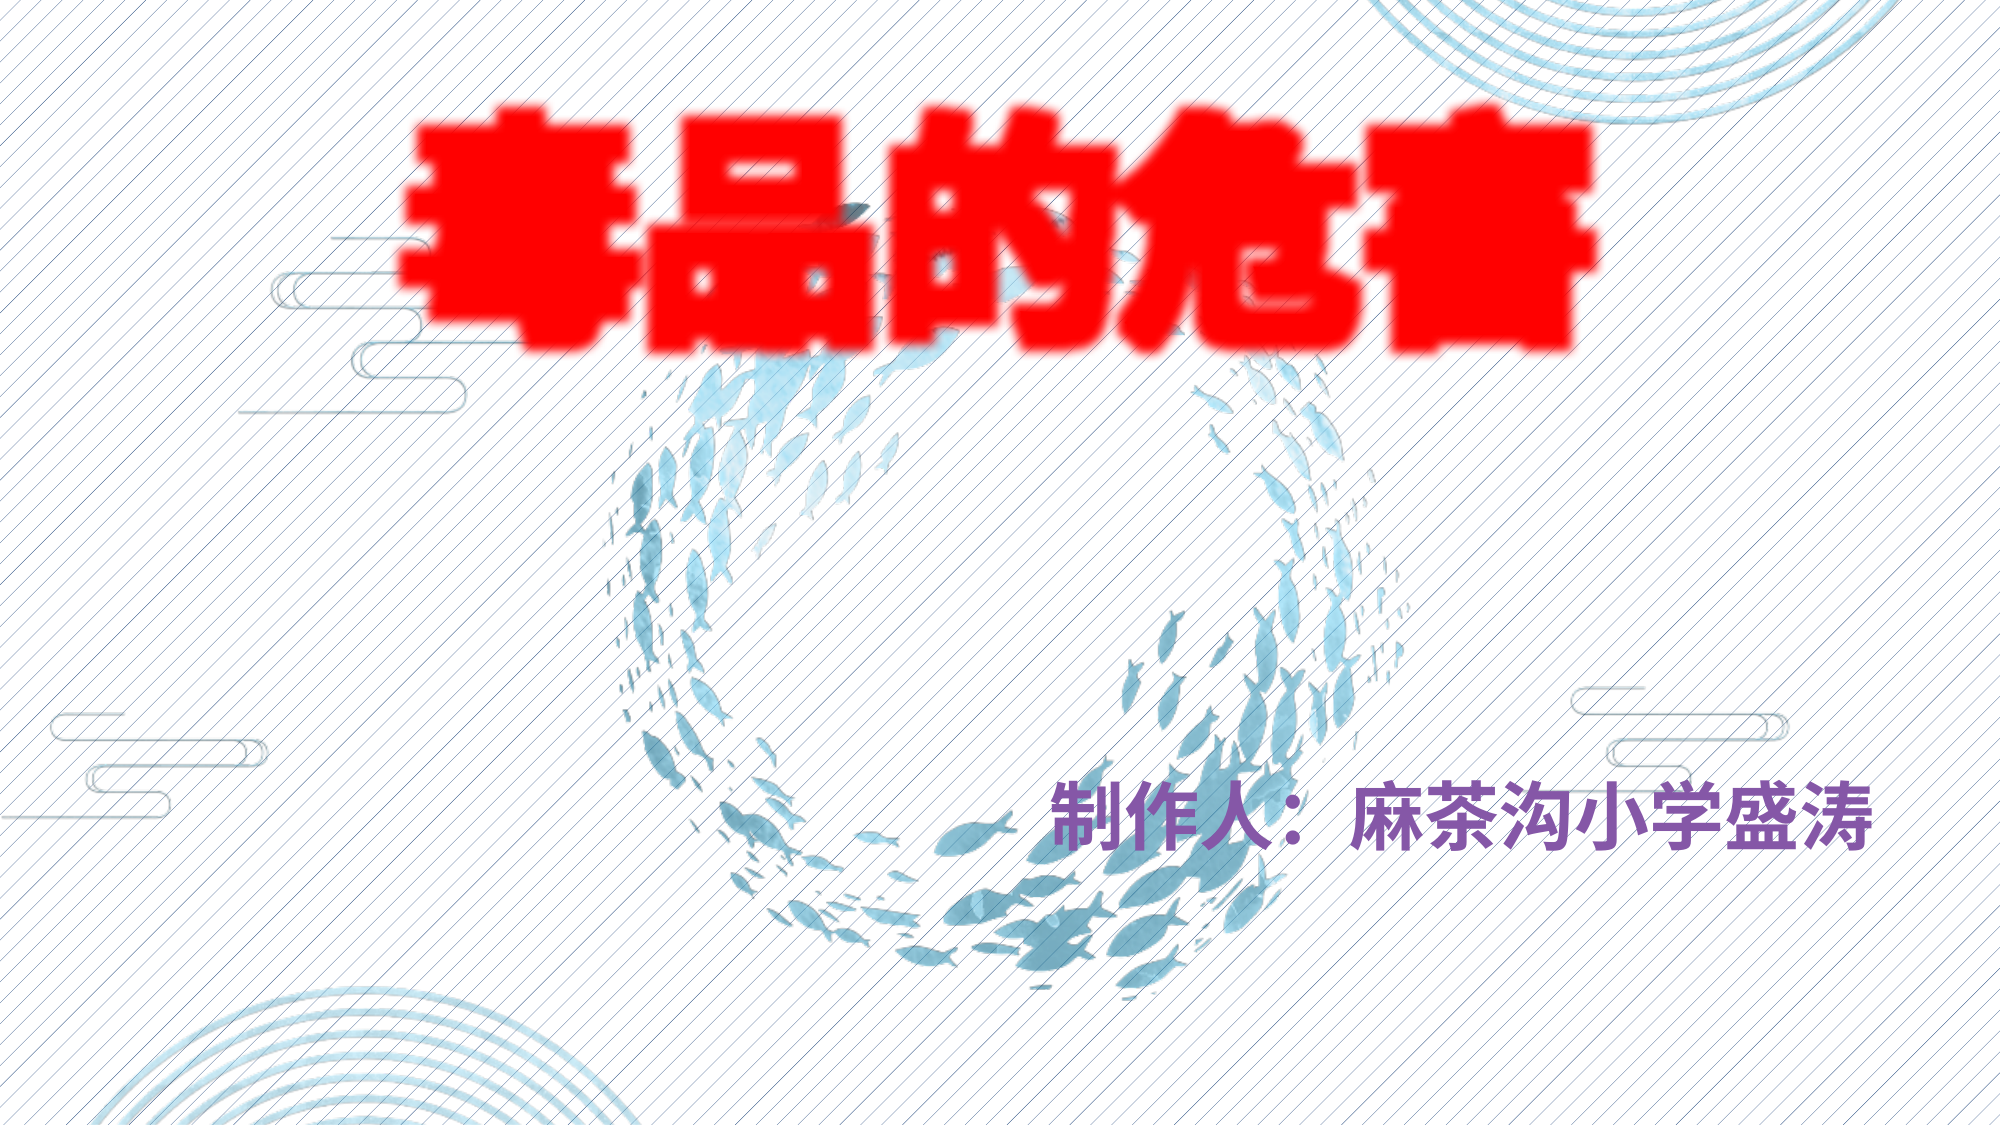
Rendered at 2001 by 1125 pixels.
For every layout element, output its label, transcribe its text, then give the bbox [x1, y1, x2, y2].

picture [1, 663, 316, 906]
picture [1382, 867, 1837, 880]
picture [112, 393, 532, 480]
text_box 制作人：麻茶沟小学盛涛 [944, 762, 1980, 867]
picture [1335, 0, 1954, 170]
picture [1382, 637, 1837, 762]
picture [573, 393, 1437, 1051]
picture [1, 981, 684, 1124]
text_box 毒品的危害 [94, 73, 1906, 377]
